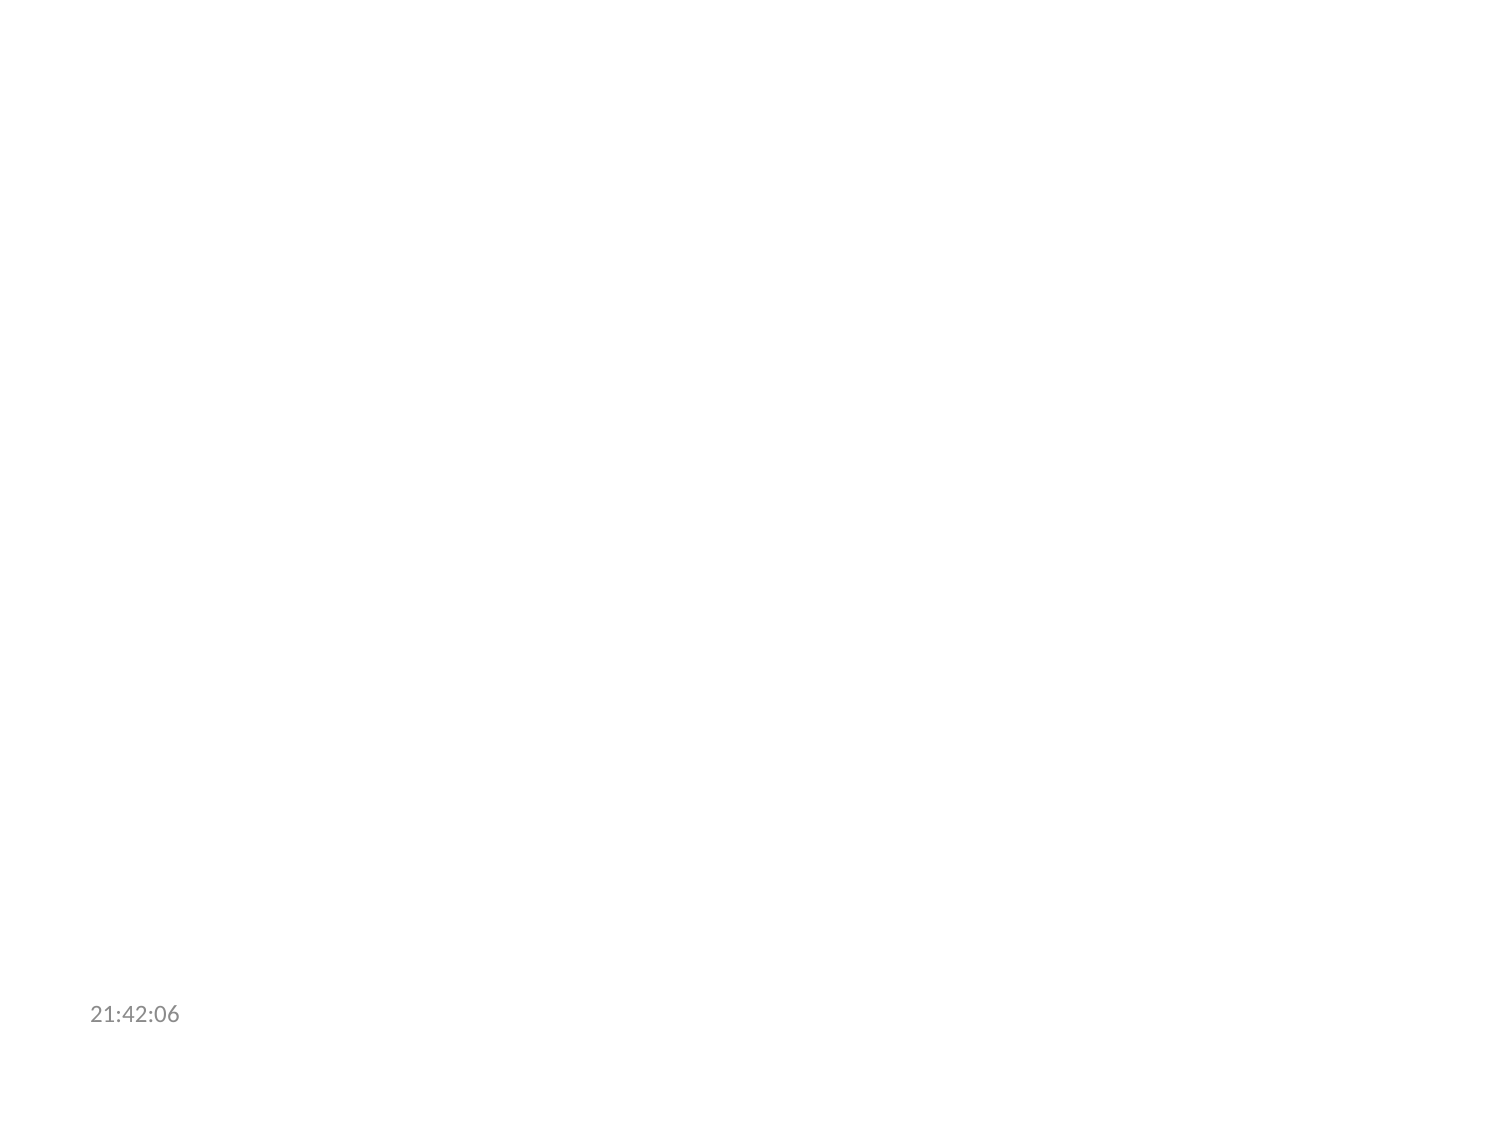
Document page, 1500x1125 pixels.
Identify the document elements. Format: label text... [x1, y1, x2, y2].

text_box 15:35:09 [75, 982, 425, 1043]
